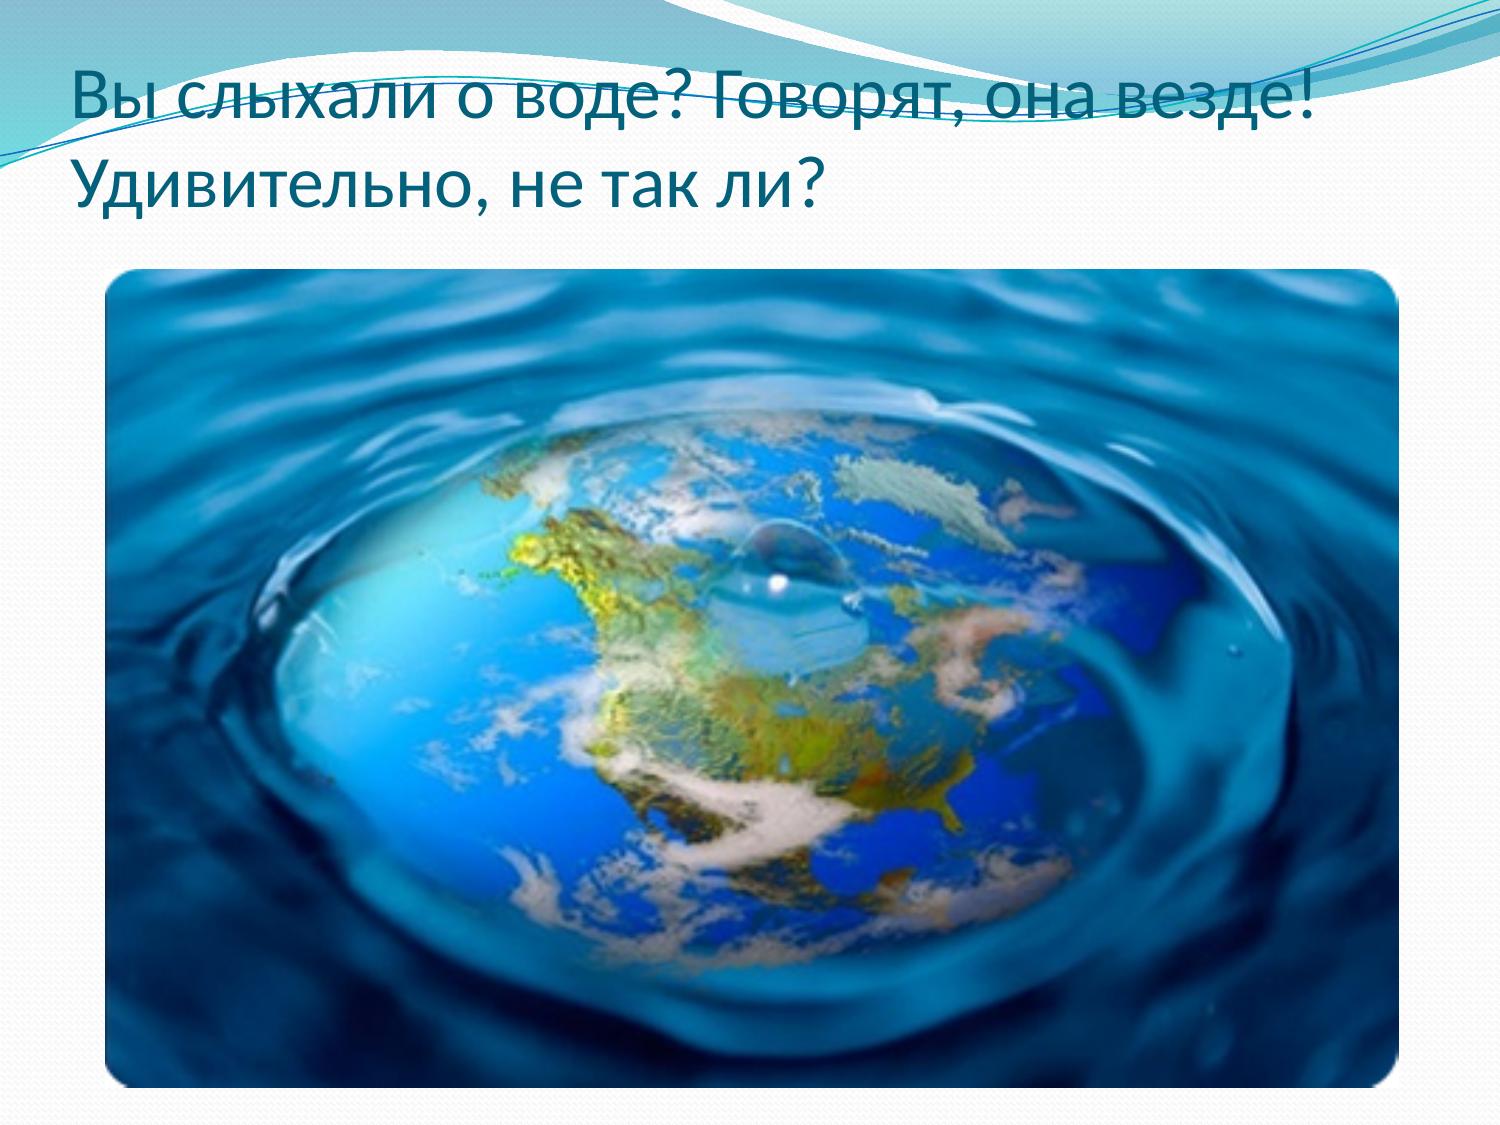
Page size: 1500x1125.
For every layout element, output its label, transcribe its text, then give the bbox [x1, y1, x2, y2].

title Вы слыхали о воде? Говорят, она везде! Удивительно, не так ли? [70, 35, 1421, 223]
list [105, 269, 1399, 1088]
